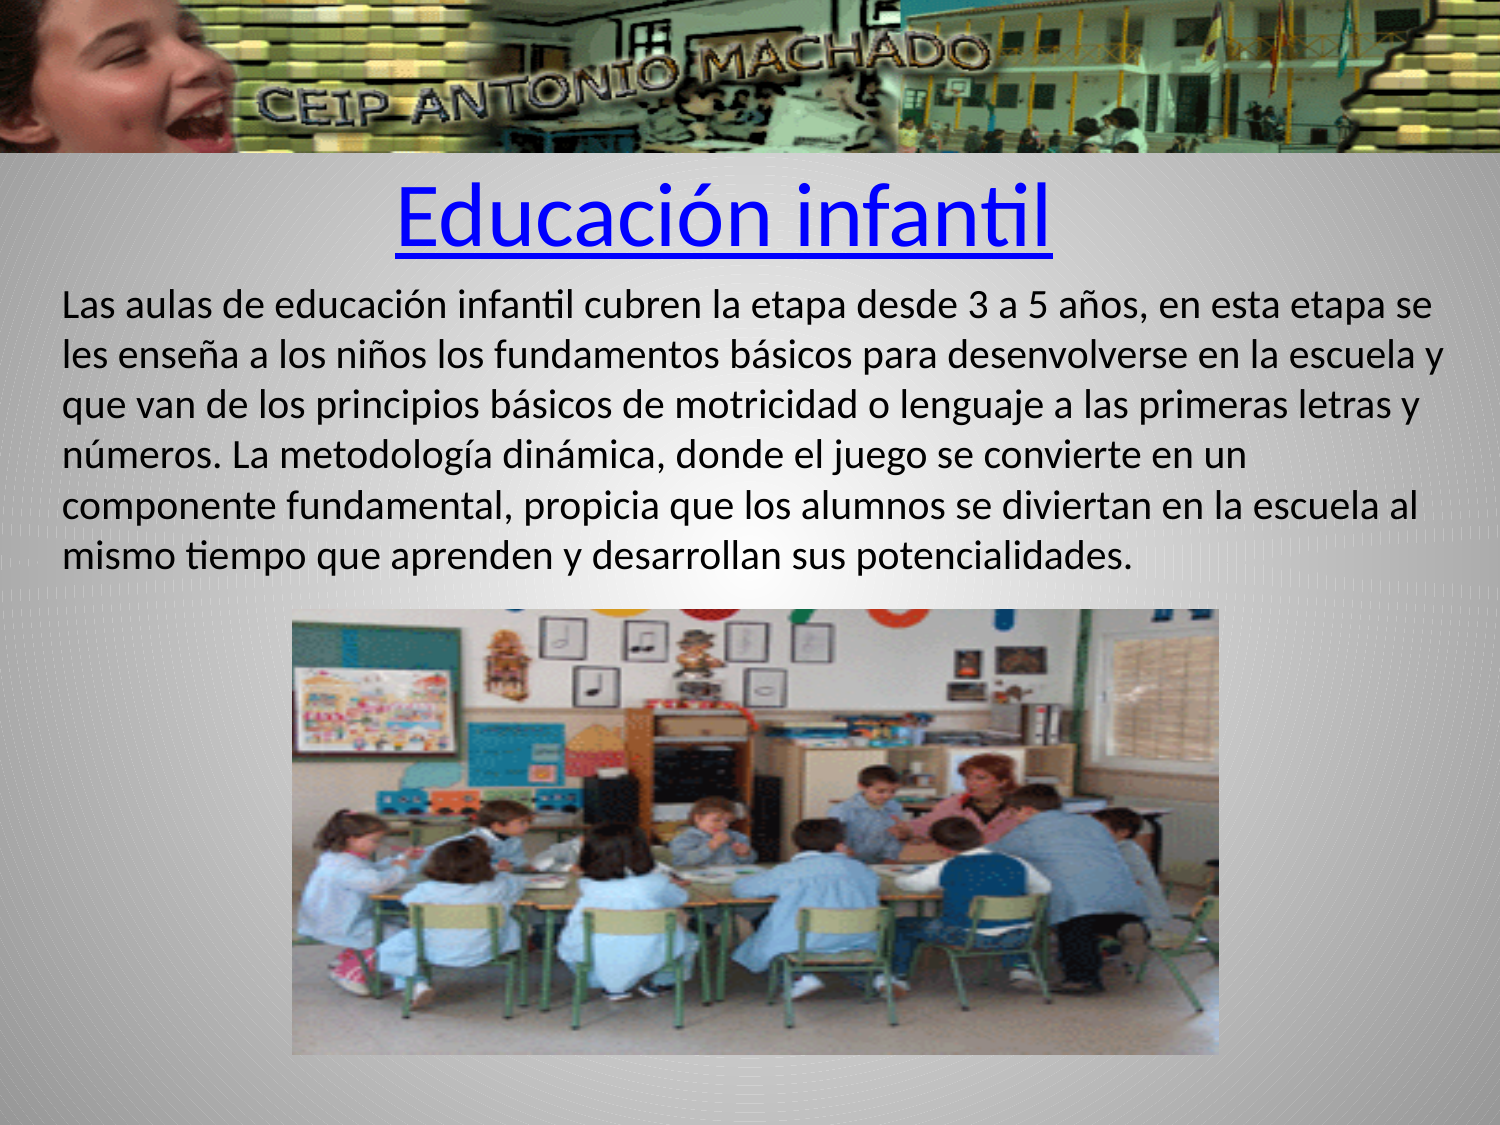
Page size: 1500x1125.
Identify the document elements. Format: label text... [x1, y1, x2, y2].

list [0, 0, 1500, 153]
title Educación infantil [187, 164, 1261, 269]
picture [292, 609, 1219, 1055]
list Las aulas de educación infantil cubren la etapa desde 3 a 5 años, en esta etapa se les enseña a los niños los fundamentos básicos para desenvolverse en la escuela y que van de los principios básicos de motricidad o lenguaje a las primeras letras y números. La metodología dinámica, donde el juego se convierte en un componente fundamental, propicia que los alumnos se diviertan en la escuela al mismo tiempo que aprenden y desarrollan sus potencialidades. [46, 269, 1465, 1067]
